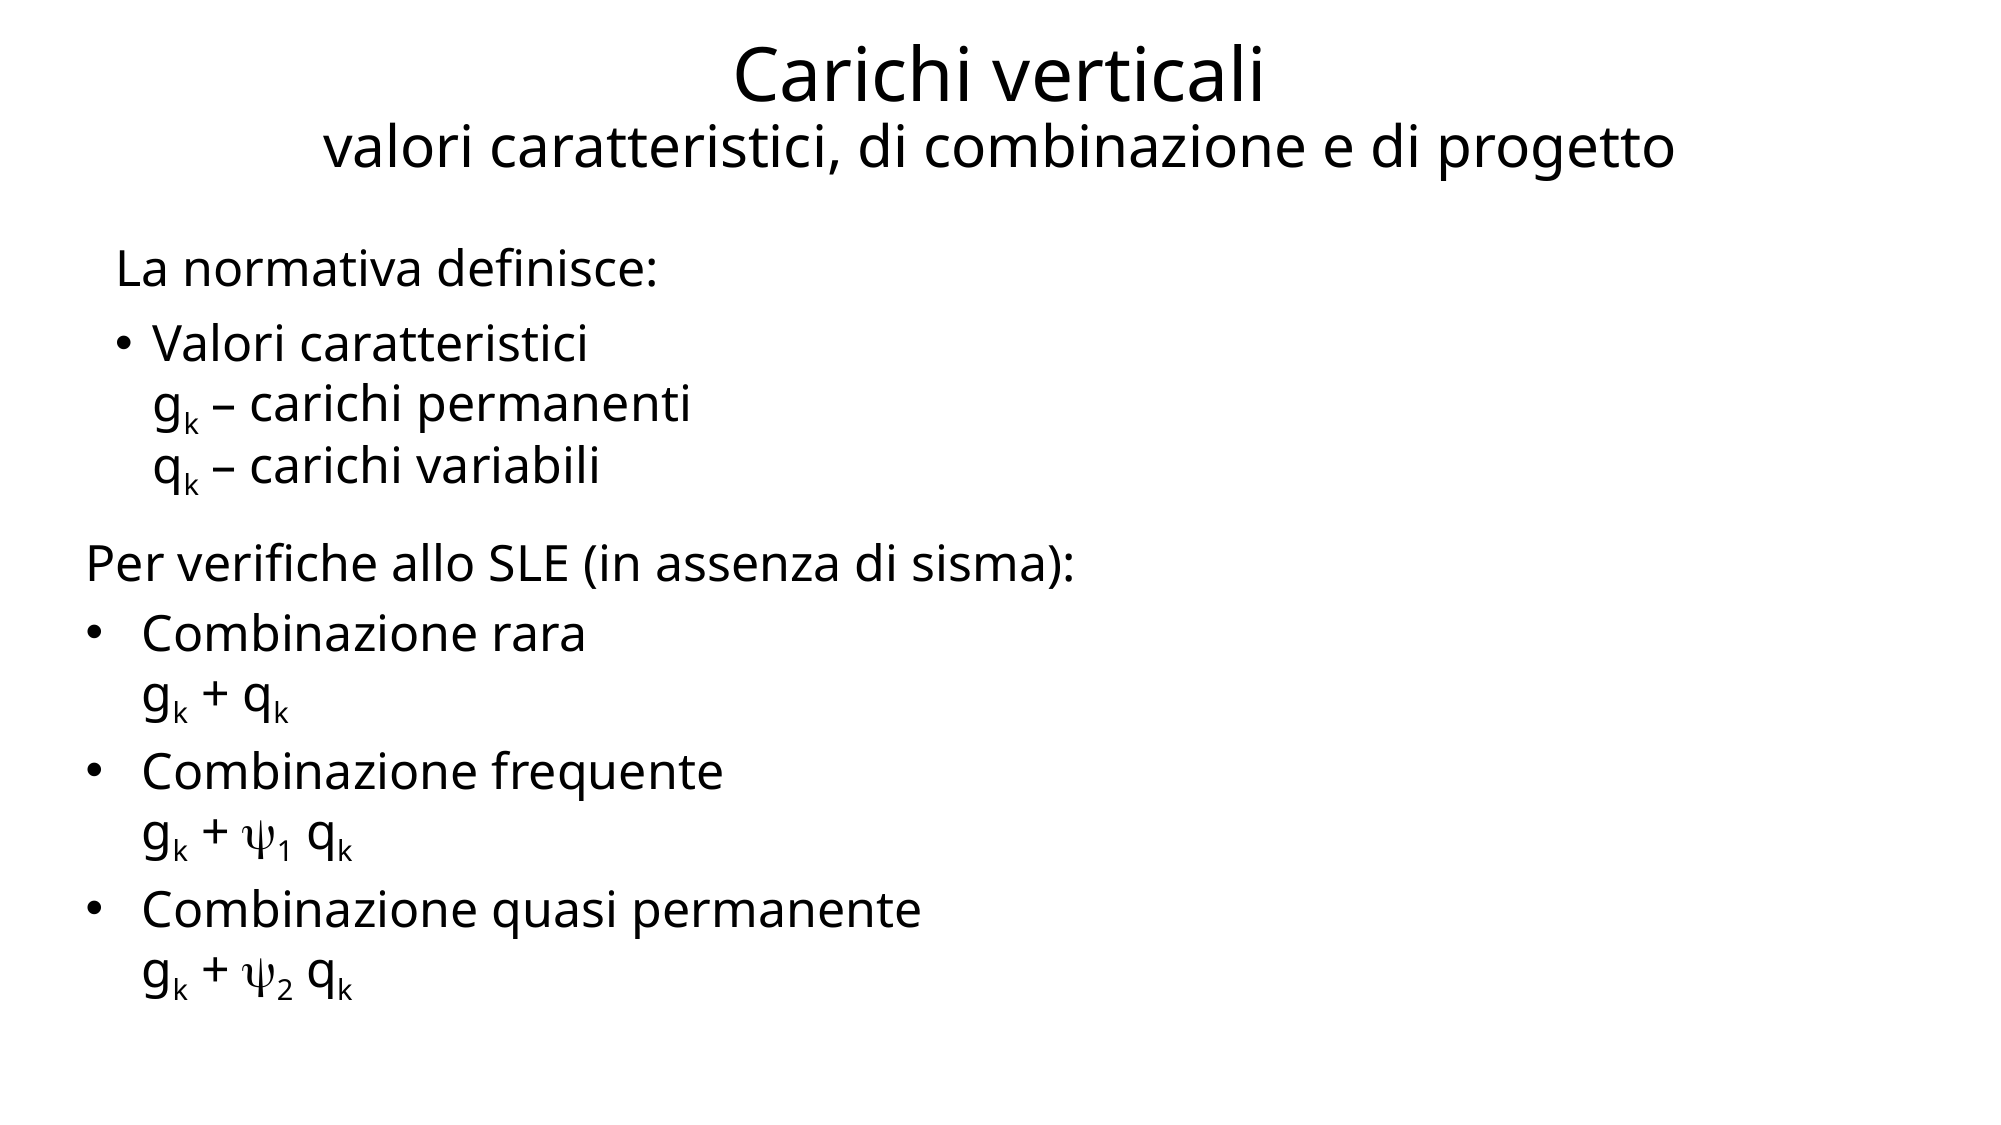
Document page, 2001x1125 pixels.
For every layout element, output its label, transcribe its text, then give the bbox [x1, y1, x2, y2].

text_box La normativa definisce: Valori caratteristici gk – carichi permanenti qk – carichi variabili [100, 236, 1931, 514]
title Carichi verticali valori caratteristici, di combinazione e di progetto [137, 0, 1863, 218]
text_box Per verifiche allo SLE (in assenza di sisma): Combinazione rara gk + qk Combinazione frequente gk + 1 qk Combinazione quasi permanente gk + 2 qk [70, 523, 1430, 1000]
